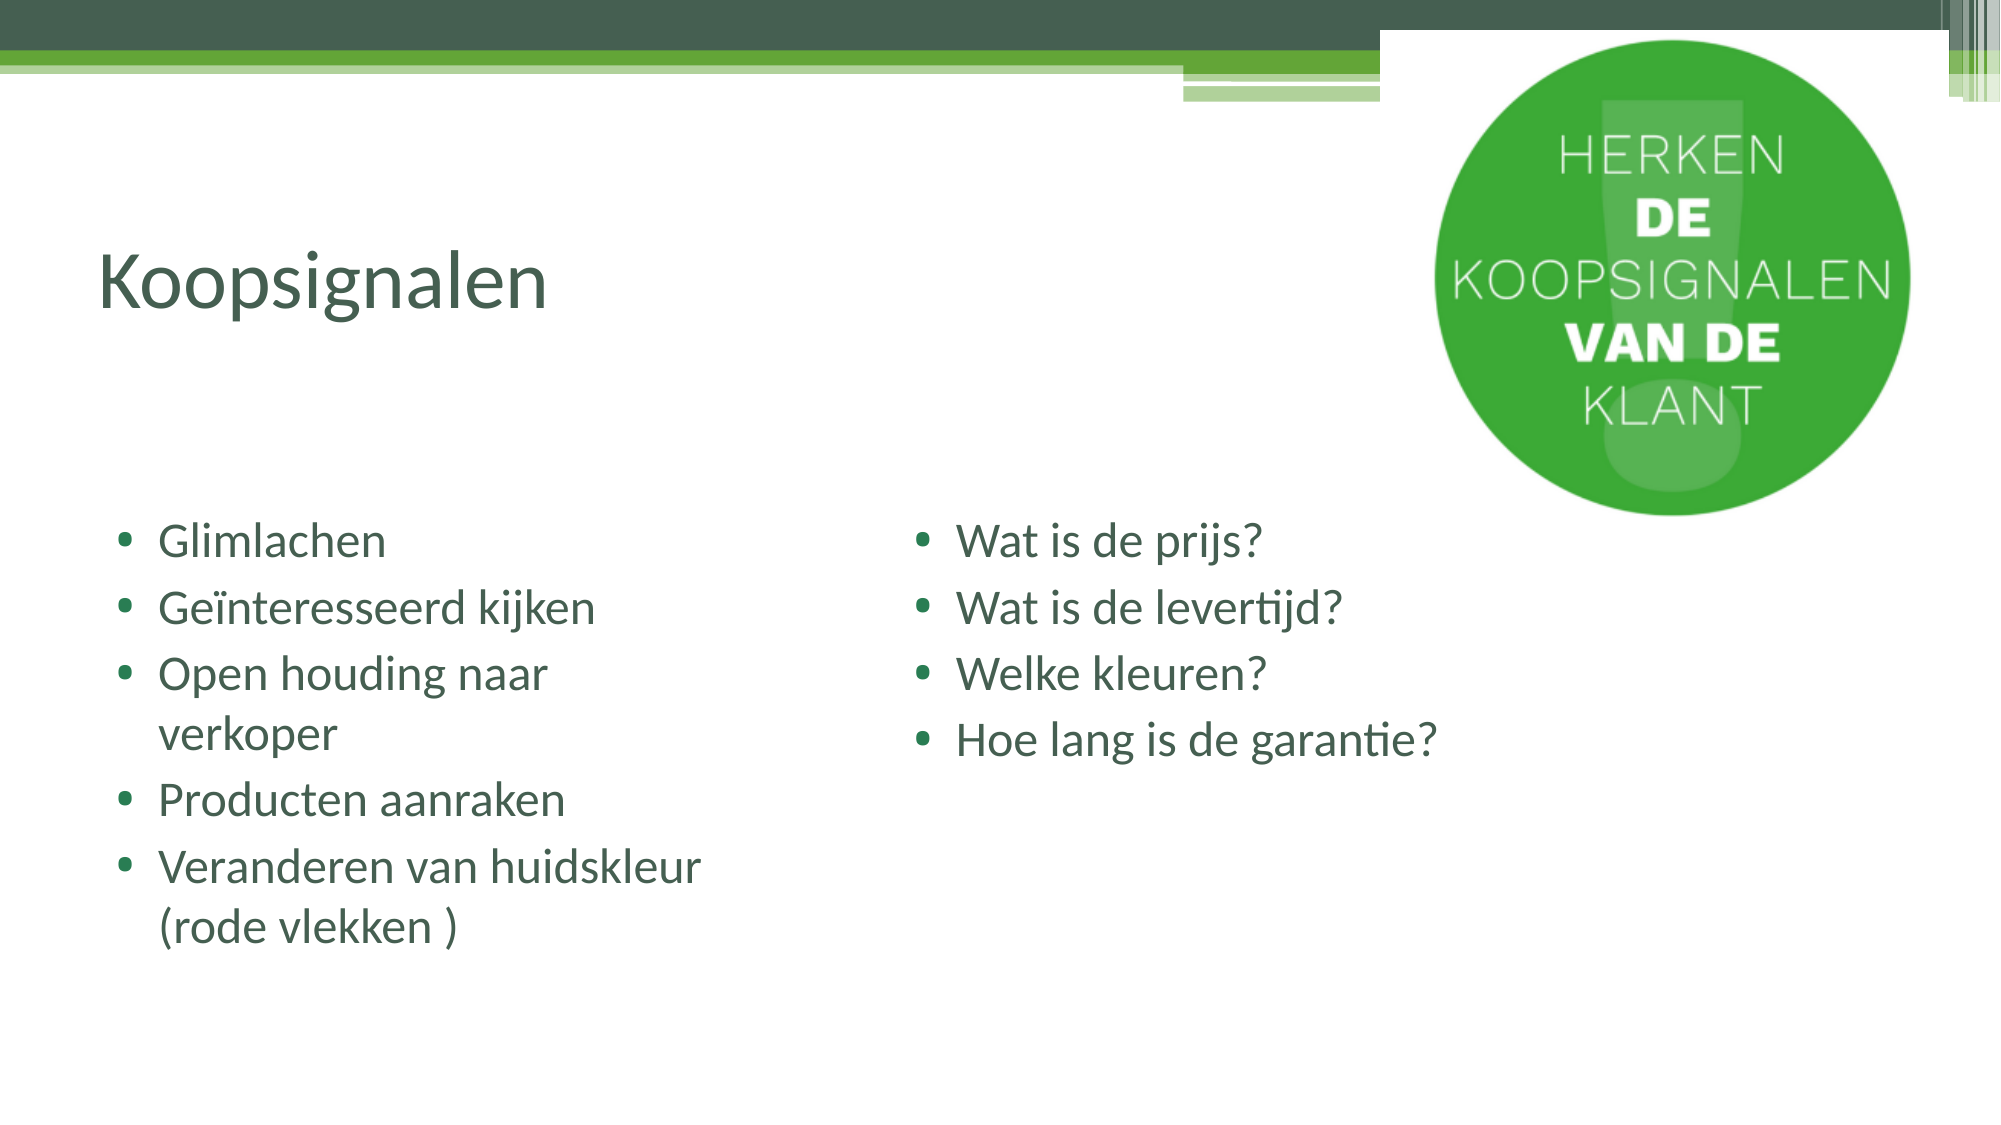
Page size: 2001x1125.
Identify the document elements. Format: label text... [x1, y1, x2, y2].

title Koopsignalen [83, 187, 1380, 363]
picture [1380, 30, 1949, 523]
list Wat is de prijs? Wat is de levertijd? Welke kleuren? Hoe lang is de garantie? [881, 444, 1611, 1082]
list Glimlachen Geïnteresseerd kijken Open houding naar verkoper Producten aanraken Veranderen van huidskleur (rode vlekken ) [83, 444, 733, 1082]
